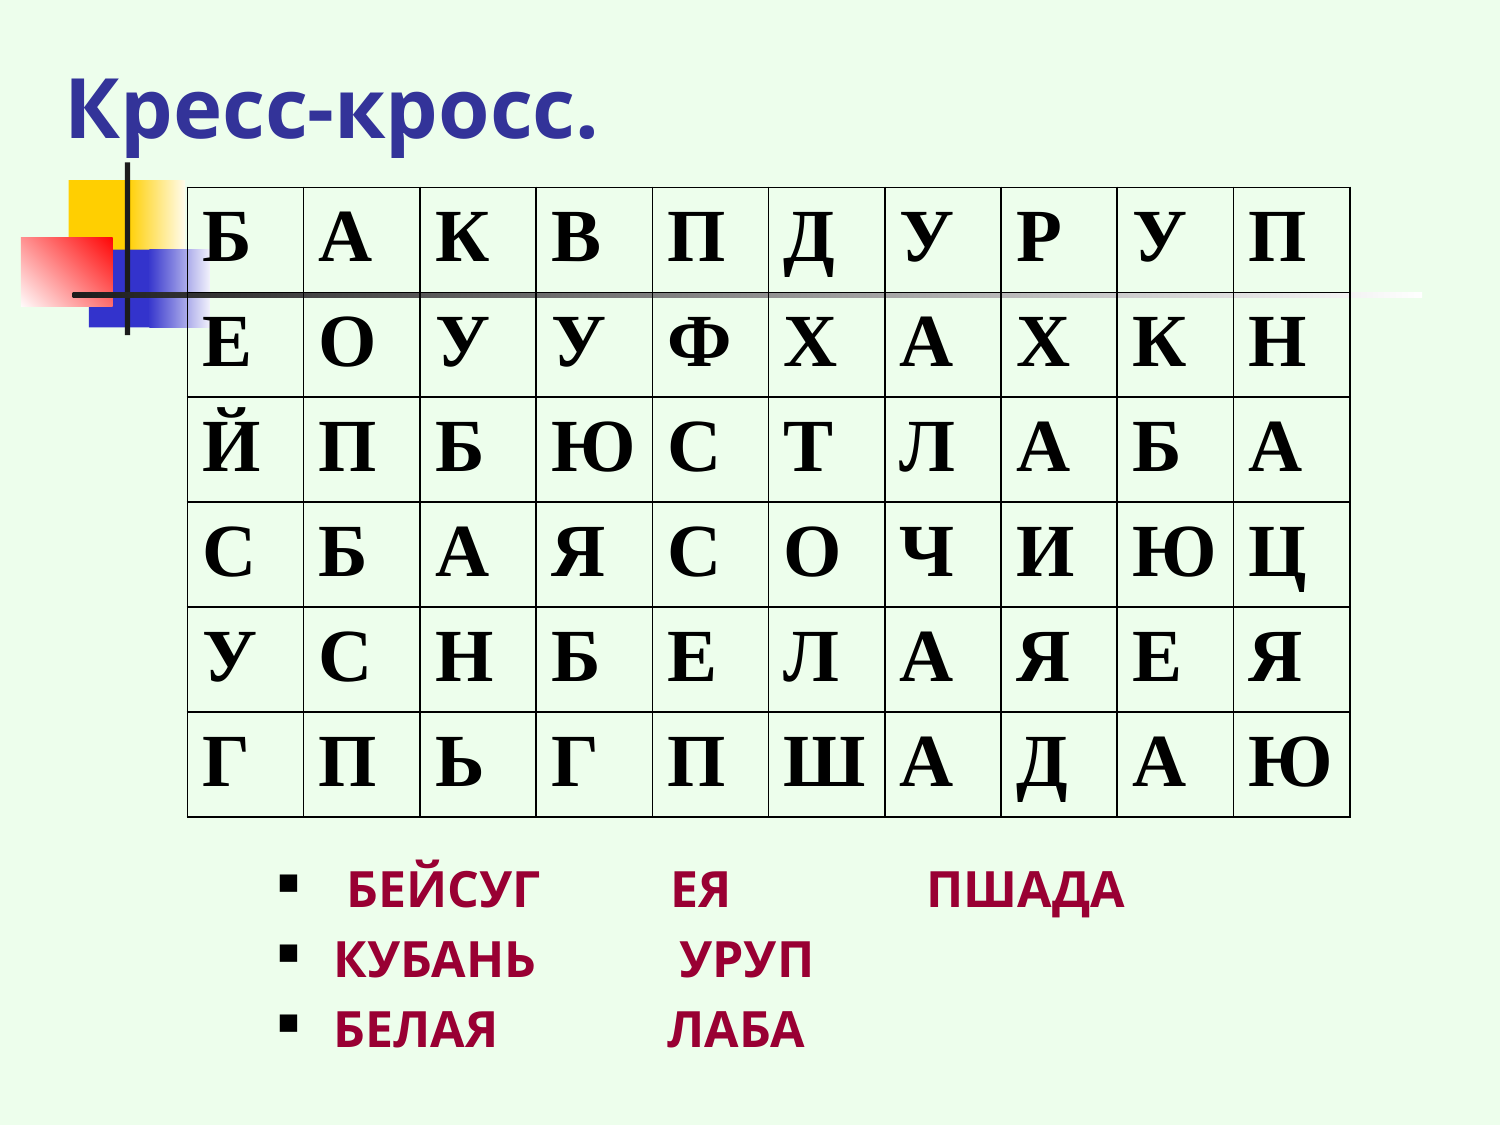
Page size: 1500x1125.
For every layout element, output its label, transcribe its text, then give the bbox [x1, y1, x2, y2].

table_cell П [304, 713, 419, 816]
table_cell Л [886, 398, 1000, 501]
table_cell А [1118, 713, 1233, 816]
table_cell Ю [1118, 503, 1233, 606]
table_cell А [421, 503, 535, 606]
table_cell Б [421, 398, 535, 501]
table_cell Е [188, 293, 303, 396]
table_cell К [1118, 293, 1233, 396]
table_cell У [537, 293, 652, 396]
table_cell Я [1002, 608, 1116, 711]
text_box БЕЙСУГ ЕЯ ПШАДА КУБАНЬ УРУП БЕЛАЯ ЛАБА [262, 849, 1225, 1075]
table_cell О [304, 293, 419, 396]
table_cell А [886, 713, 1000, 816]
table_cell А [1234, 398, 1349, 501]
table_cell С [653, 503, 768, 606]
table_cell Х [1002, 293, 1116, 396]
table_header К [421, 188, 535, 292]
table_header Р [1002, 188, 1116, 292]
table_cell Н [1234, 293, 1349, 396]
table_cell Б [1118, 398, 1233, 501]
table_cell Д [1002, 713, 1116, 816]
table_cell Ц [1234, 503, 1349, 606]
title Кресс-кросс. [49, 37, 1446, 174]
table_cell Х [769, 293, 884, 396]
table_cell Е [1118, 608, 1233, 711]
table_header А [304, 188, 419, 292]
table_cell П [304, 398, 419, 501]
table_cell Л [769, 608, 884, 711]
table_cell Й [188, 398, 303, 501]
table_header У [1118, 188, 1233, 292]
table_cell Г [537, 713, 652, 816]
table_cell У [188, 608, 303, 711]
table_cell Ш [769, 713, 884, 816]
table_cell Ь [421, 713, 535, 816]
table_cell Г [188, 713, 303, 816]
table_header У [886, 188, 1000, 292]
table_cell Ю [1234, 713, 1349, 816]
table_cell Б [304, 503, 419, 606]
table_cell А [886, 293, 1000, 396]
table_cell С [188, 503, 303, 606]
table_cell С [304, 608, 419, 711]
table_header Б [188, 188, 303, 292]
table_cell Н [421, 608, 535, 711]
table_cell Т [769, 398, 884, 501]
table_cell Ф [653, 293, 768, 396]
table_cell Я [1234, 608, 1349, 711]
table_cell Я [537, 503, 652, 606]
table_header П [1234, 188, 1349, 292]
table_cell Е [653, 608, 768, 711]
table_header П [653, 188, 768, 292]
table_cell Б [537, 608, 652, 711]
table_cell С [653, 398, 768, 501]
table_header В [537, 188, 652, 292]
table_cell Ю [537, 398, 652, 501]
table_cell А [886, 608, 1000, 711]
table_cell Ч [886, 503, 1000, 606]
table_cell П [653, 713, 768, 816]
table_cell А [1002, 398, 1116, 501]
table_cell О [769, 503, 884, 606]
table_header Д [769, 188, 884, 292]
table_cell У [421, 293, 535, 396]
table_cell И [1002, 503, 1116, 606]
